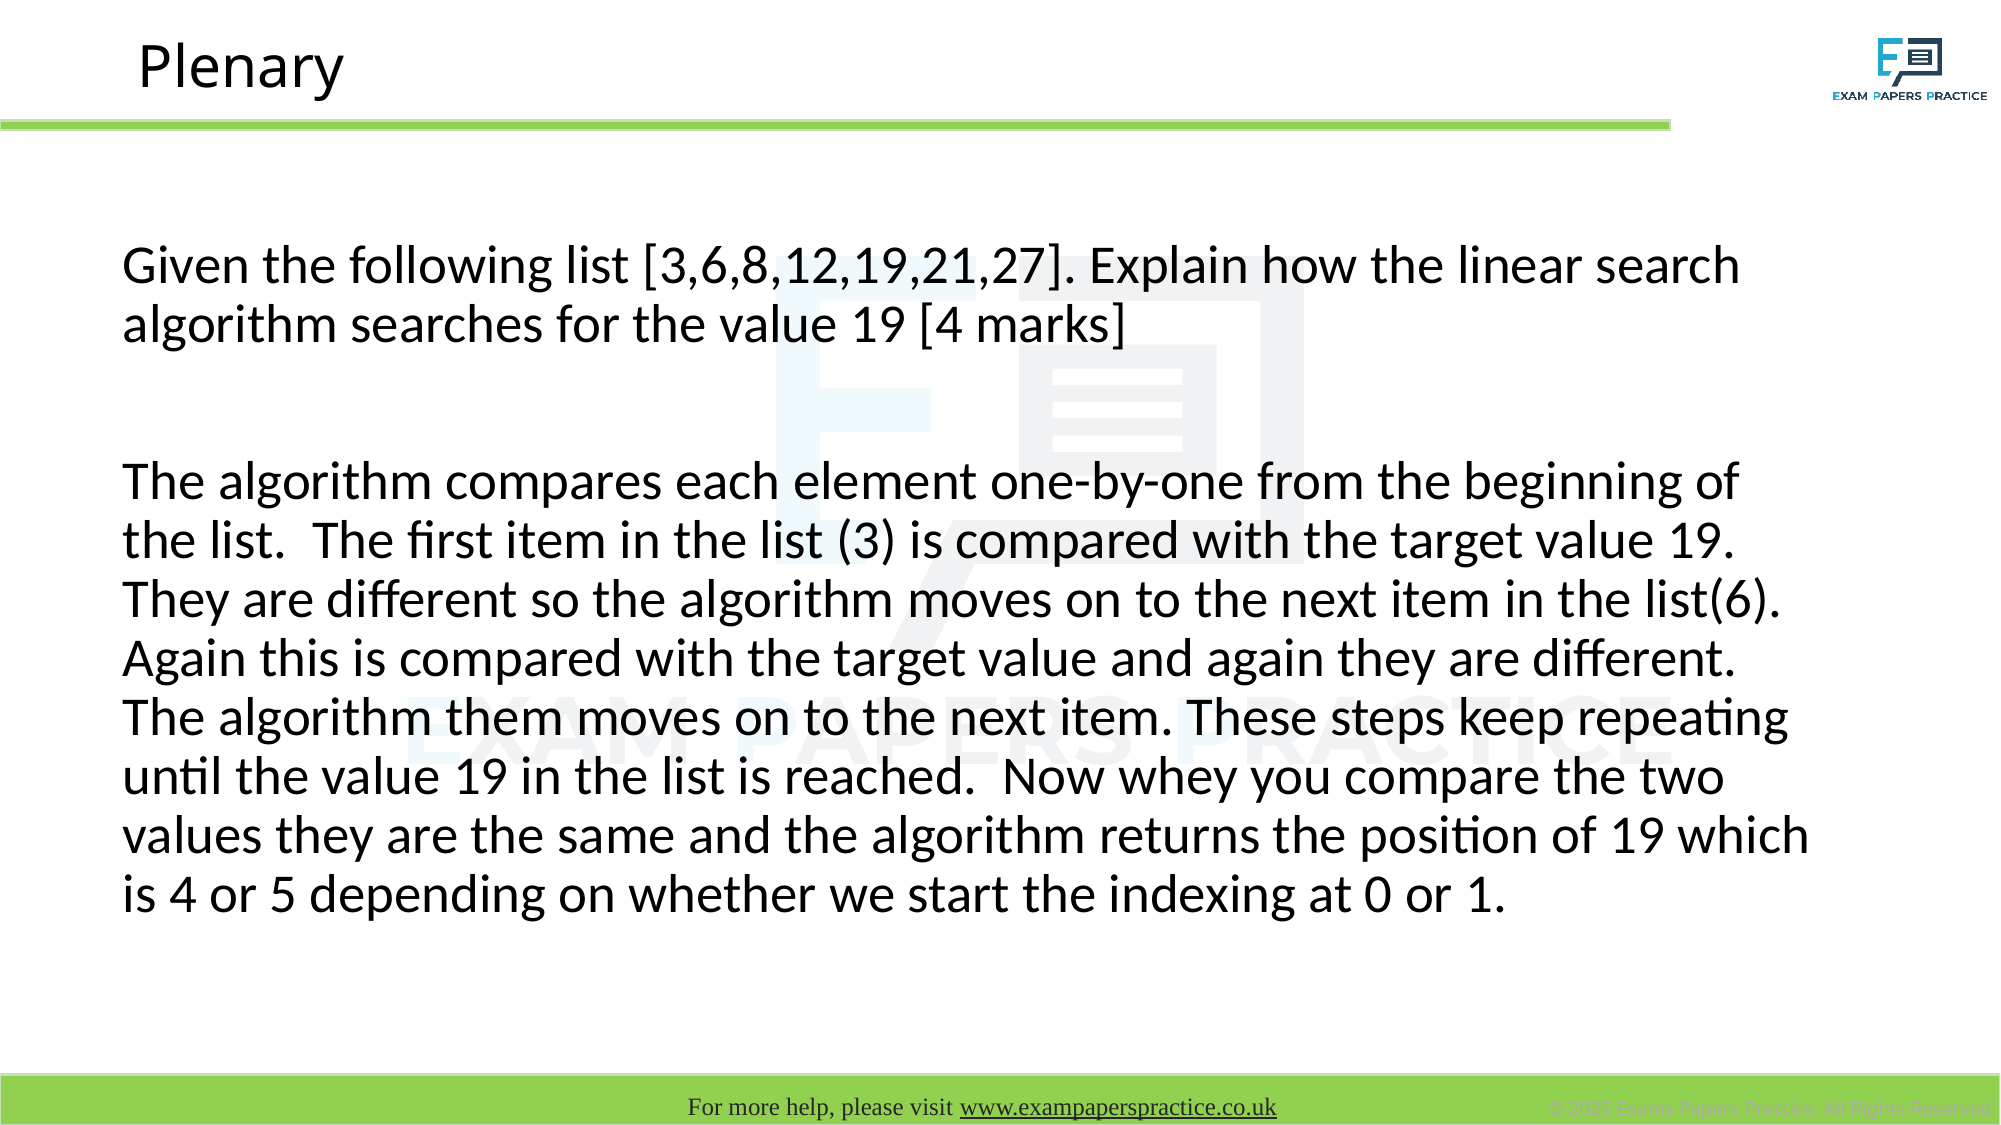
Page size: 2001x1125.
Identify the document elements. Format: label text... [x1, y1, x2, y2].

list Given the following list [3,6,8,12,19,21,27]. Explain how the linear search algorithm searches for the value 19 [4 marks] The algorithm compares each element one-by-one from the beginning of the list. The first item in the list (3) is compared with the target value 19. They are different so the algorithm moves on to the next item in the list(6). Again this is compared with the target value and again they are different. The algorithm them moves on to the next item. These steps keep repeating until the value 19 in the list is reached. Now whey you compare the two values they are the same and the algorithm returns the position of 19 which is 4 or 5 depending on whether we start the indexing at 0 or 1. [107, 229, 1833, 943]
title Plenary [122, 28, 1848, 108]
